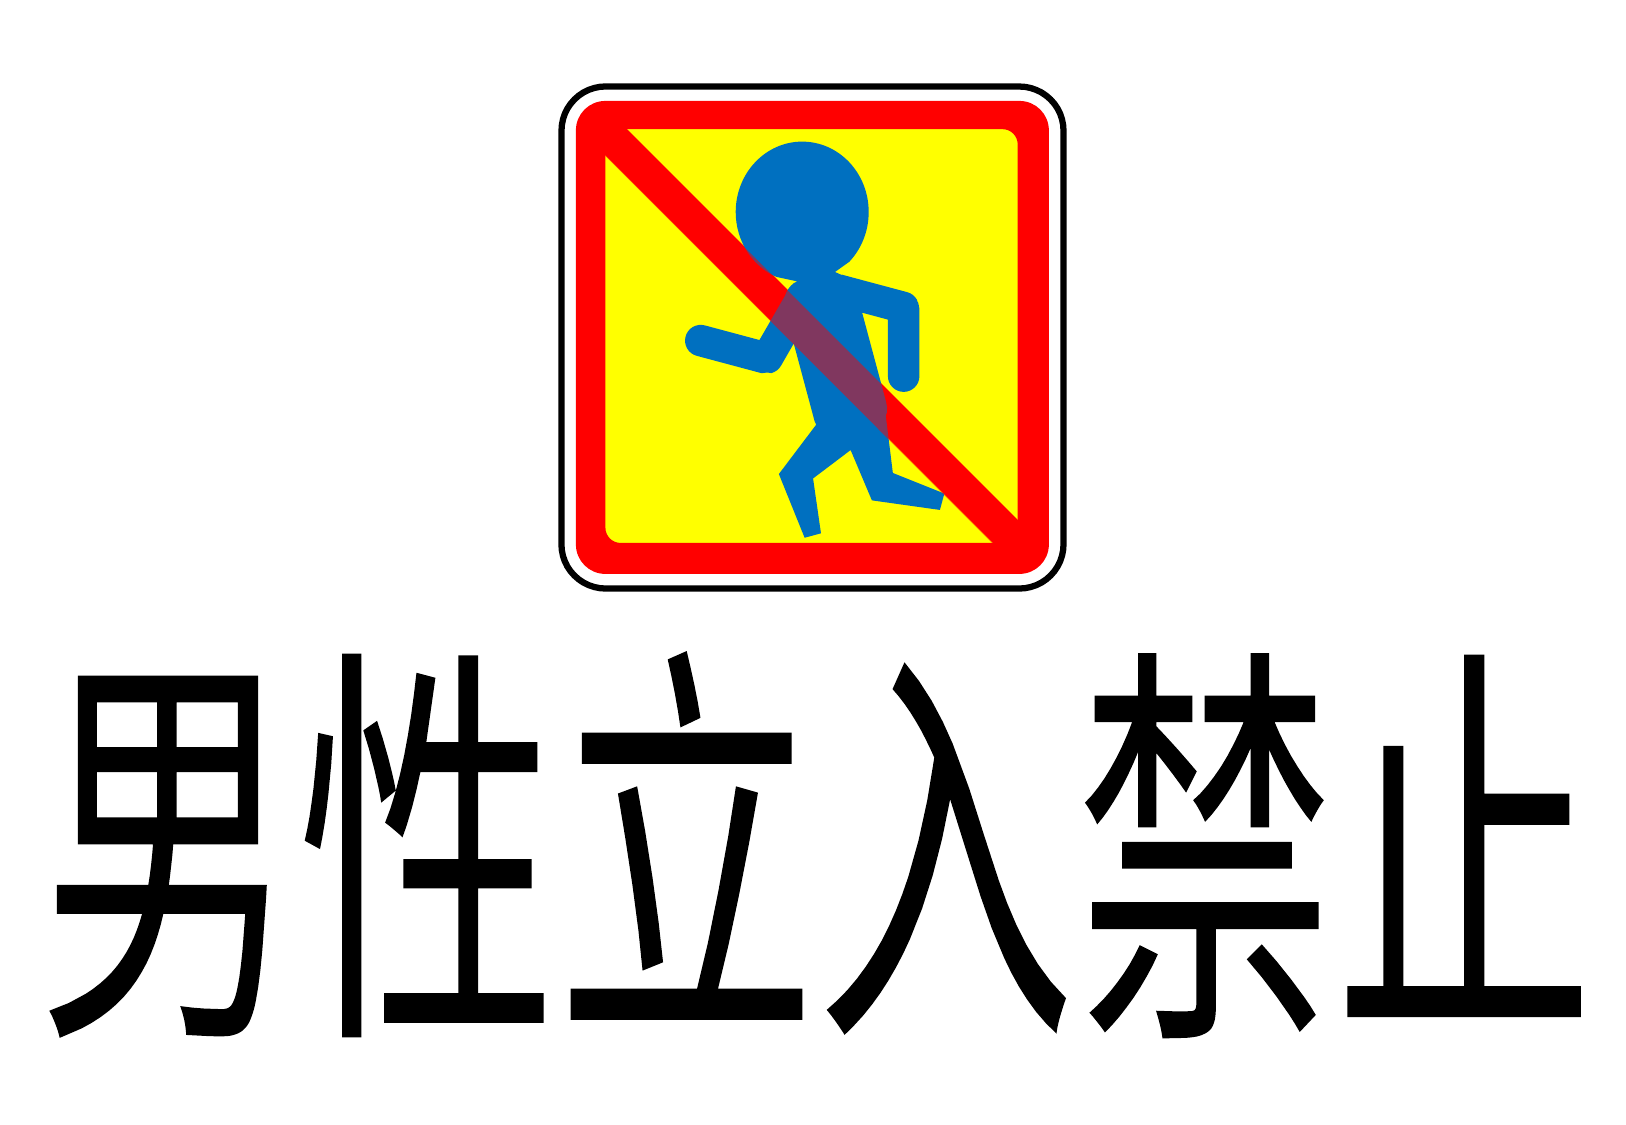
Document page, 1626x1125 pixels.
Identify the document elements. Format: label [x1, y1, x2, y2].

text_box [561, 86, 1064, 589]
